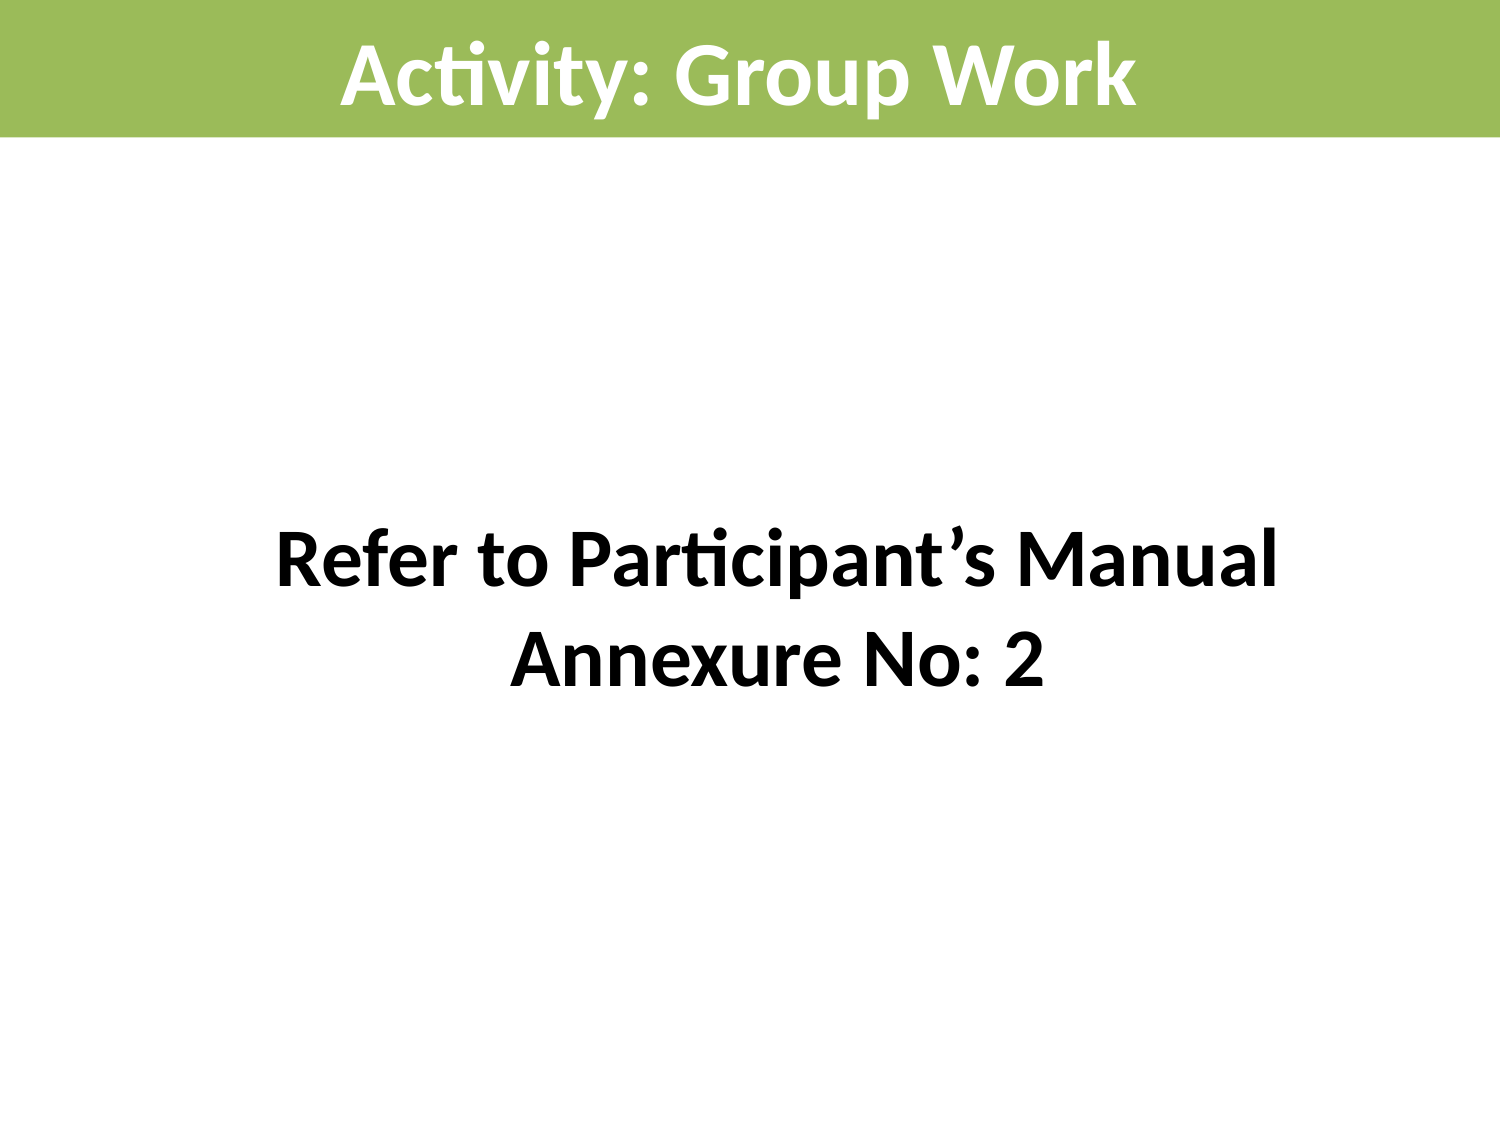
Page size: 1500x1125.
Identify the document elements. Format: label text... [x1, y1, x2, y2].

list Refer to Participant’s Manual Annexure No: 2 [75, 262, 1425, 1063]
text_box Activity: Group Work [0, 0, 1500, 138]
